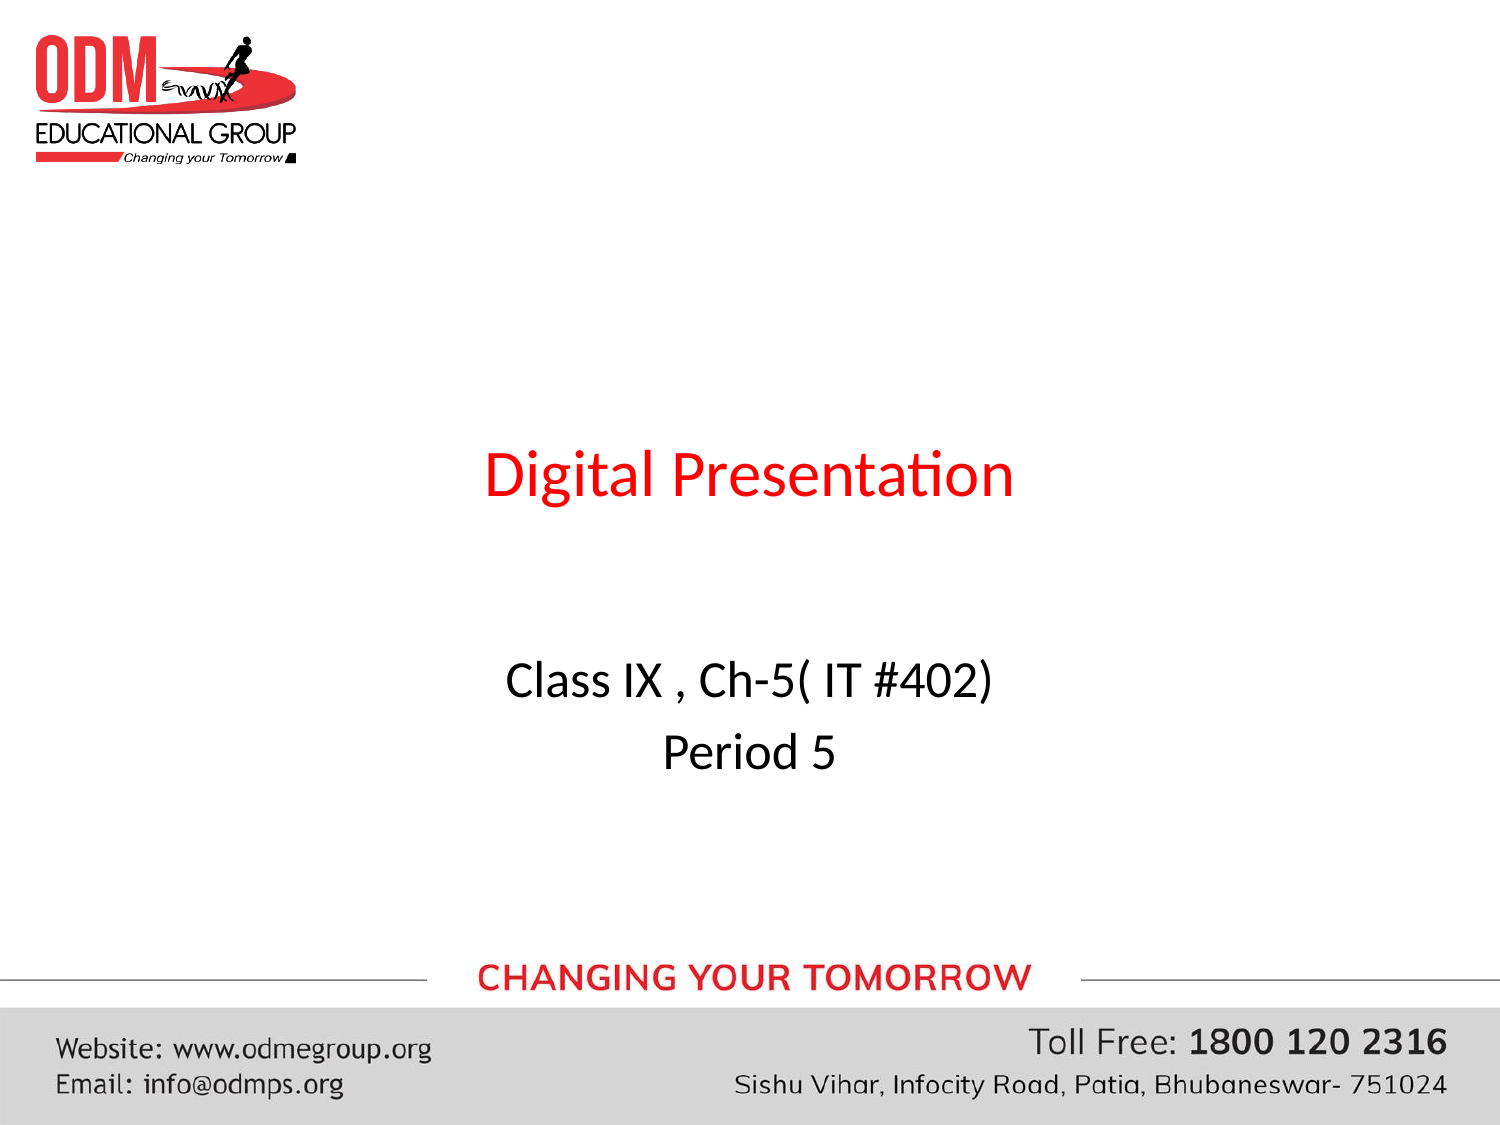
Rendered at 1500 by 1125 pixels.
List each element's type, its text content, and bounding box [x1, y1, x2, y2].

picture [0, 900, 1500, 1125]
title Digital Presentation [112, 349, 1388, 591]
subtitle Class IX , Ch-5( IT #402) Period 5 [225, 637, 1275, 899]
picture [36, 34, 296, 164]
